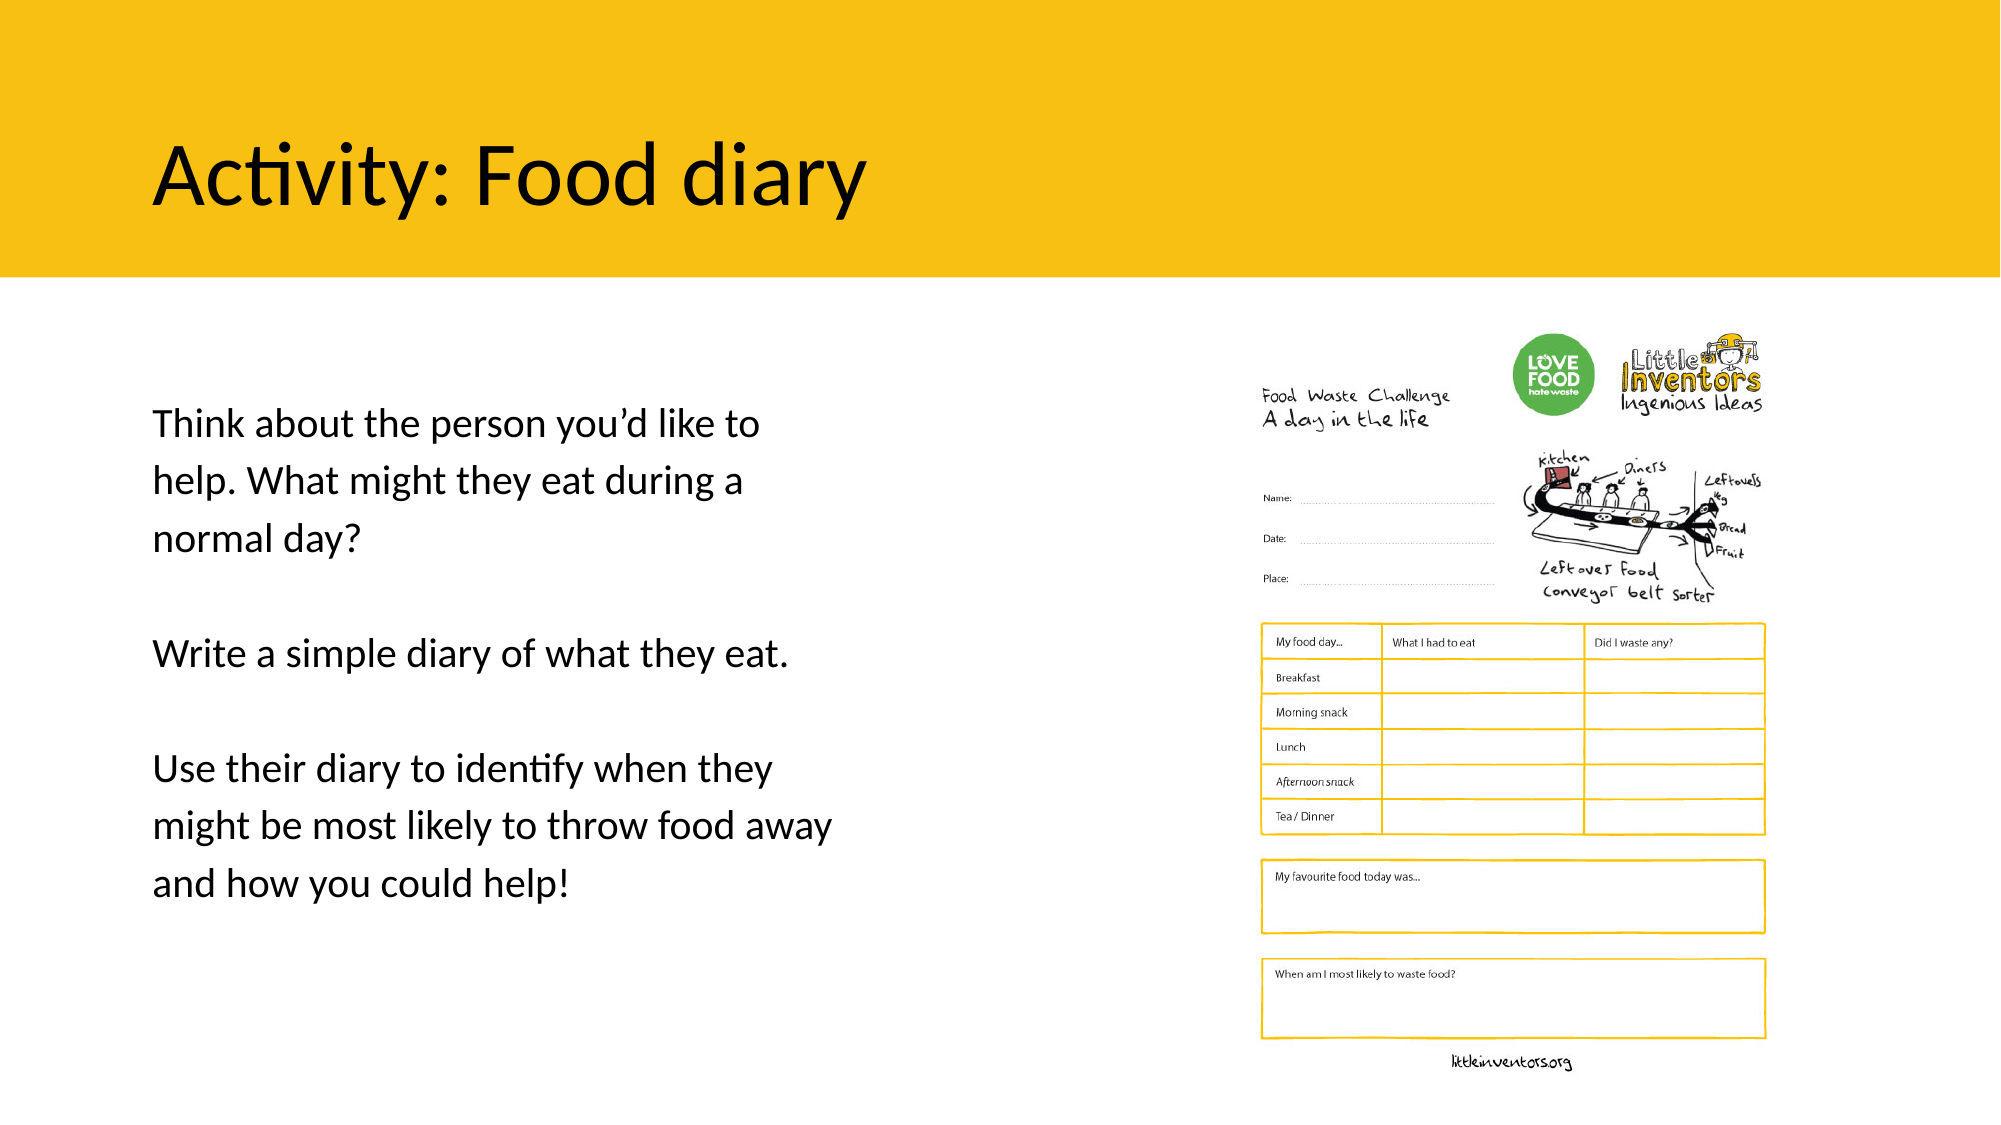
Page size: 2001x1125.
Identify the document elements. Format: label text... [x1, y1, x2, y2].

title Activity: Food diary [137, 59, 1863, 278]
text_box Think about the person you’d like to help. What might they eat during a normal day? Write a simple diary of what they eat. Use their diary to identify when they might be most likely to throw food away and how you could help! [137, 372, 869, 934]
picture [1233, 304, 1791, 1093]
